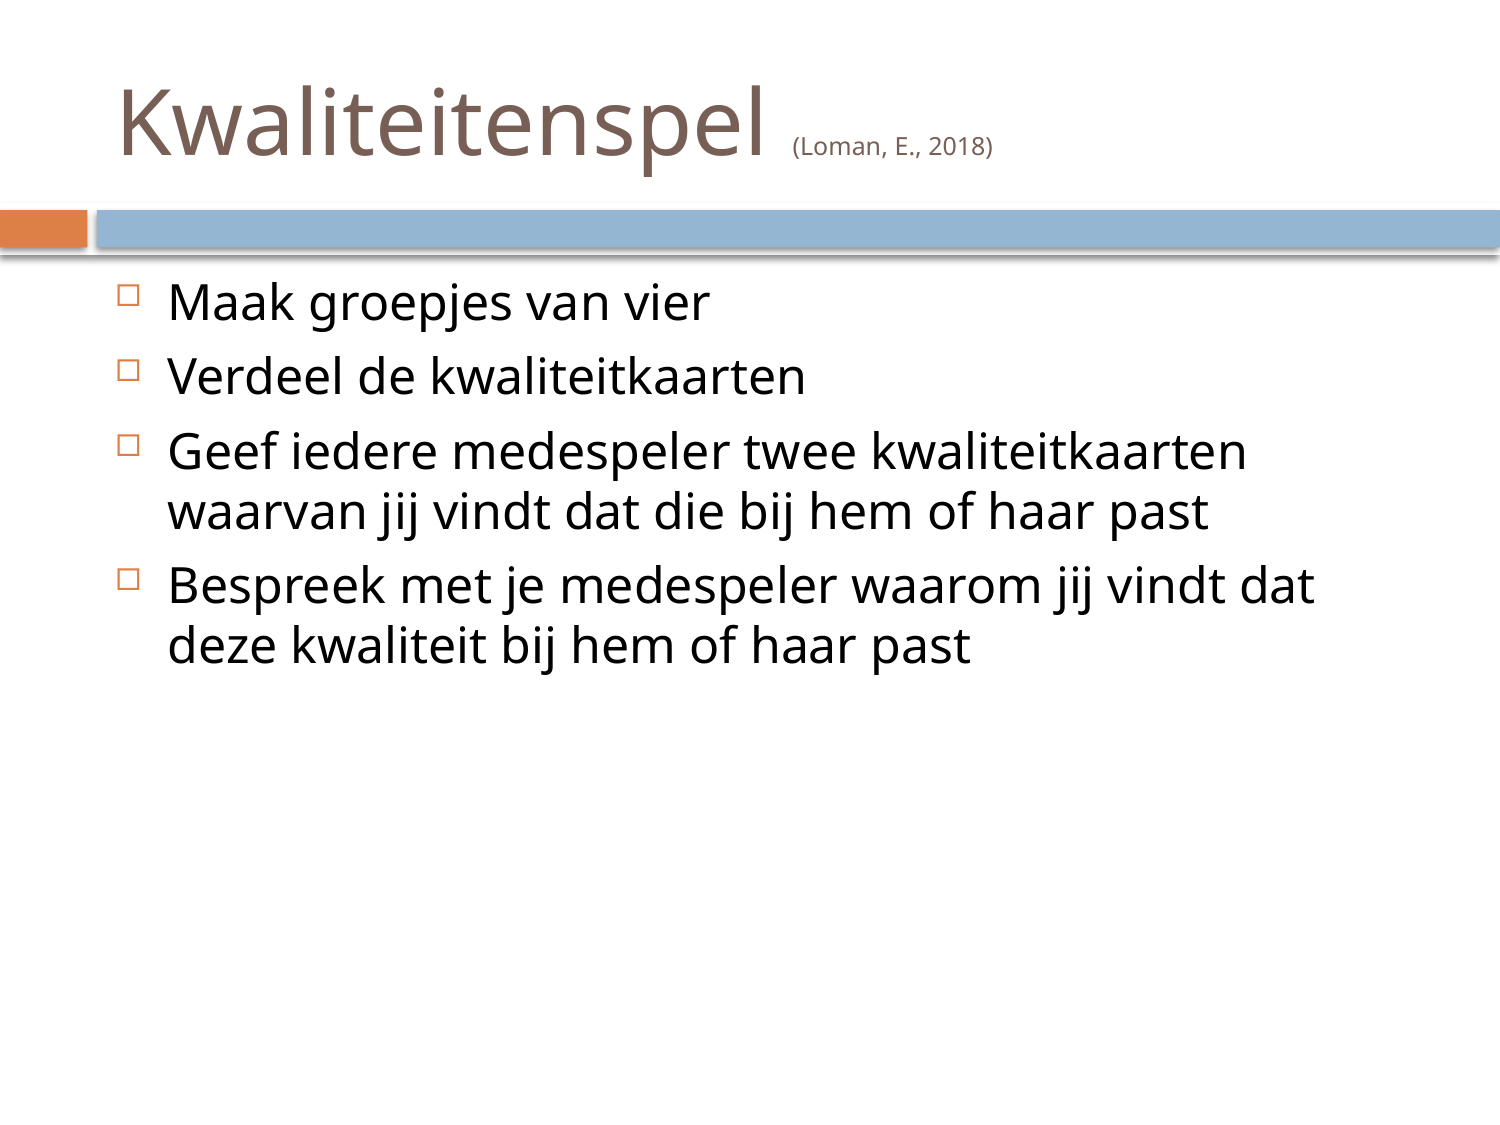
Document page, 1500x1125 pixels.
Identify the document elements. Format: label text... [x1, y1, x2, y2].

title Kwaliteitenspel (Loman, E., 2018) [100, 37, 1438, 200]
list Maak groepjes van vier Verdeel de kwaliteitkaarten Geef iedere medespeler twee kwaliteitkaarten waarvan jij vindt dat die bij hem of haar past Bespreek met je medespeler waarom jij vindt dat deze kwaliteit bij hem of haar past [100, 262, 1438, 1000]
